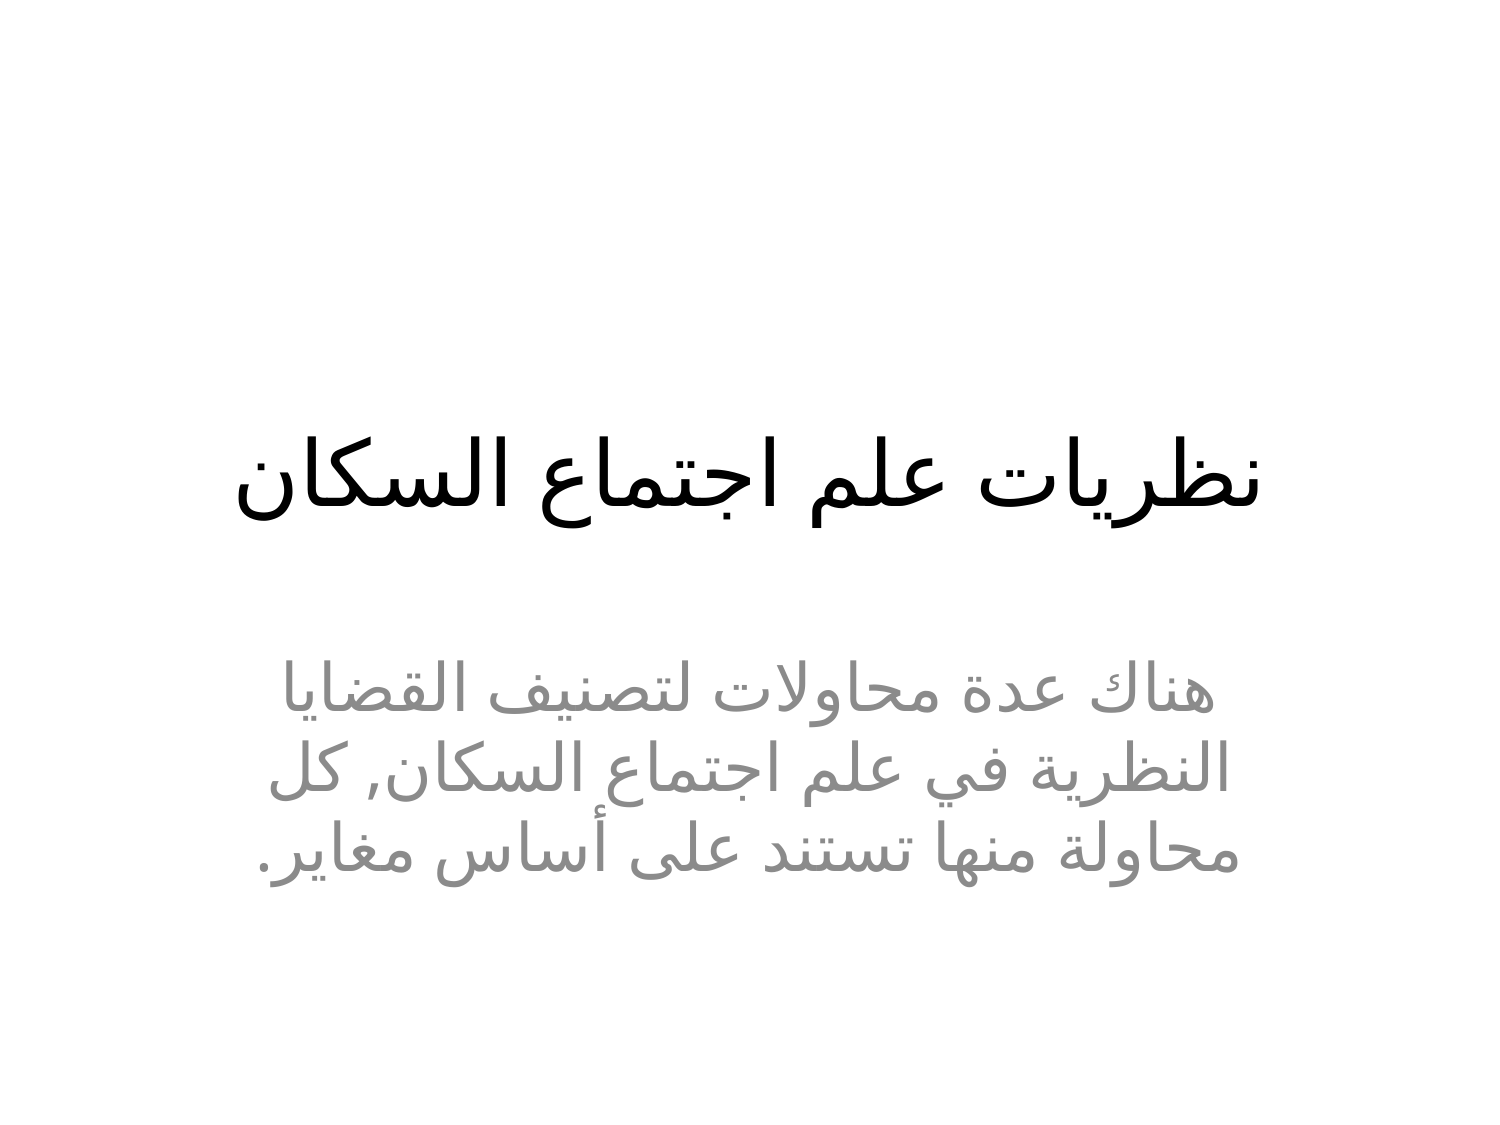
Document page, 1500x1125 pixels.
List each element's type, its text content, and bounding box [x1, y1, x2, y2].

subtitle هناك عدة محاولات لتصنيف القضايا النظرية في علم اجتماع السكان, كل محاولة منها تستند على أساس مغاير. [225, 637, 1275, 925]
title نظريات علم اجتماع السكان [112, 349, 1388, 591]
